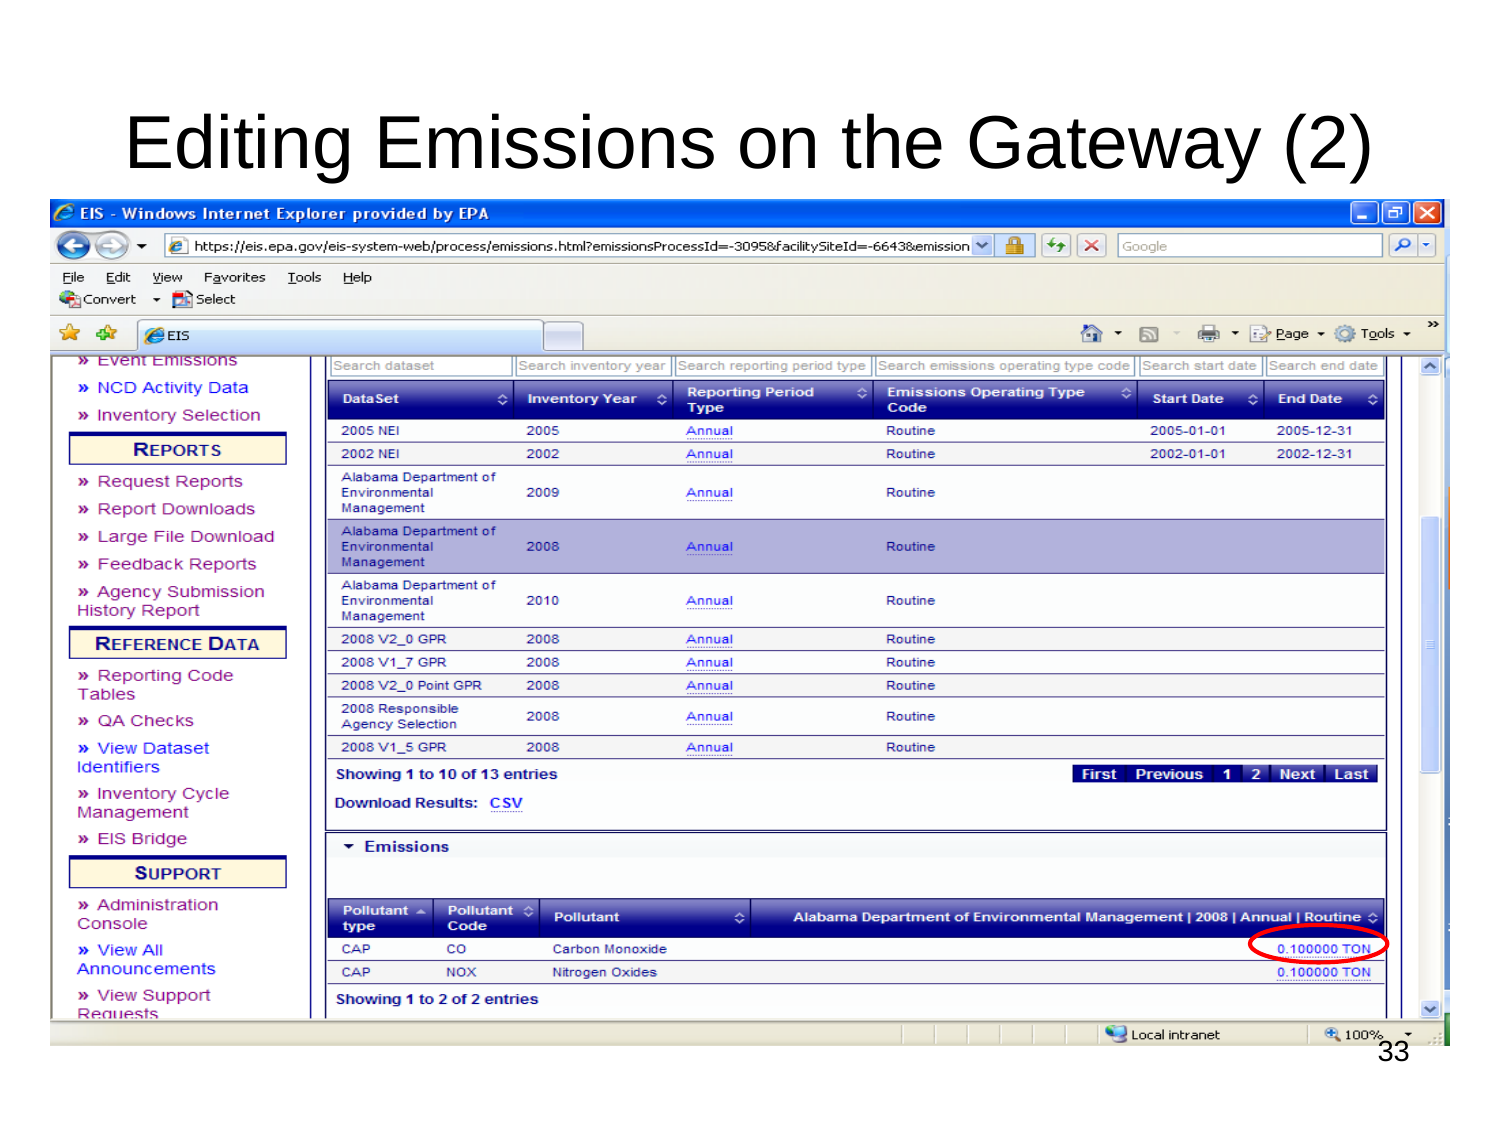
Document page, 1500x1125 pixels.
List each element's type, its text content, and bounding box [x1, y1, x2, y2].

title Editing Emissions on the Gateway (2) [74, 44, 1426, 198]
picture [49, 199, 1451, 1046]
slide_number 33 [1074, 1054, 1426, 1103]
